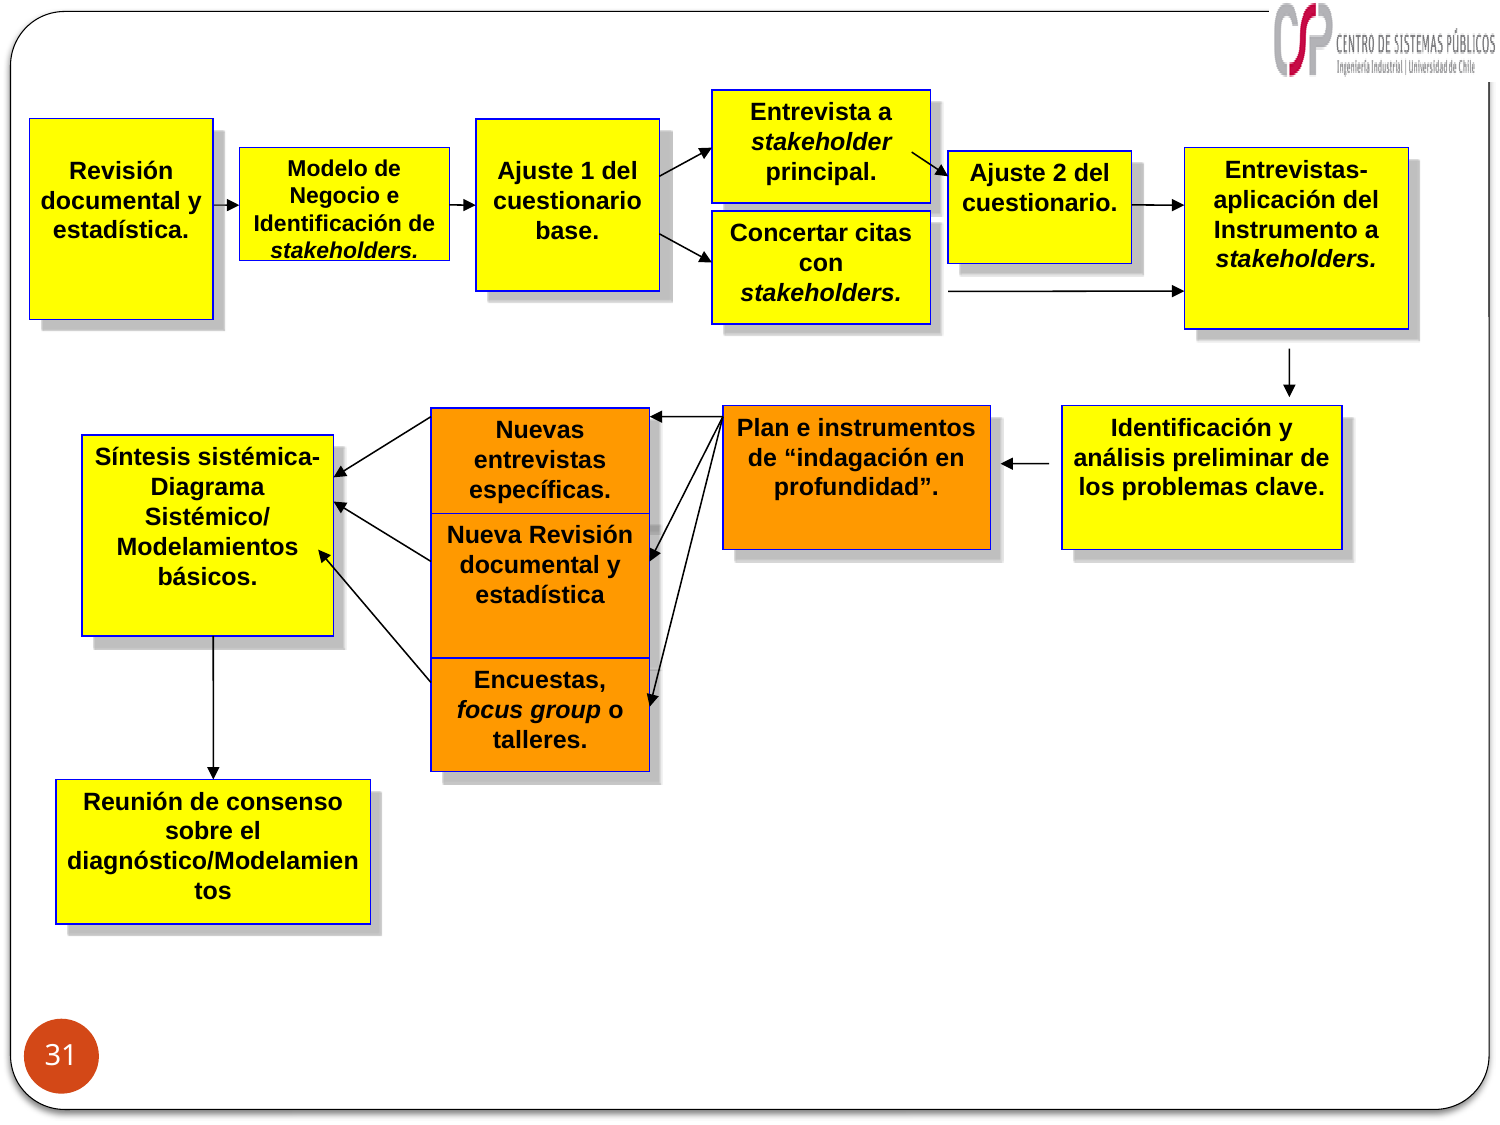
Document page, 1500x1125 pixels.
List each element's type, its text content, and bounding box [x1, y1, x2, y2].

text_box [659, 147, 712, 177]
text_box [646, 416, 723, 707]
text_box [318, 549, 432, 683]
text_box [207, 635, 220, 780]
text_box [1000, 457, 1050, 470]
text_box [333, 501, 432, 562]
text_box Identificación y análisis preliminar de los problemas clave. [1062, 405, 1342, 550]
text_box Revisión documental y estadística. [29, 118, 214, 320]
slide_number 31 [23, 1018, 99, 1094]
picture [1269, 0, 1500, 82]
text_box [1283, 348, 1296, 398]
text_box Entrevistas-aplicación del Instrumento a stakeholders. [1184, 147, 1409, 329]
text_box Concertar citas con stakeholders. [711, 210, 931, 324]
text_box [649, 410, 722, 423]
text_box [333, 416, 432, 478]
text_box Plan e instrumentos de “indagación en profundidad”. [722, 405, 991, 550]
text_box [659, 233, 712, 263]
text_box Síntesis sistémica-Diagrama Sistémico/ Modelamientos básicos. [81, 434, 334, 636]
text_box Nueva Revisión documental y estadística [430, 513, 650, 658]
text_box Ajuste 2 del cuestionario. [948, 150, 1132, 264]
text_box Ajuste 1 del cuestionario base. [475, 118, 660, 292]
text_box Reunión de consenso sobre el diagnóstico/Modelamientos [55, 779, 371, 924]
text_box [449, 198, 476, 212]
text_box [948, 284, 1185, 298]
text_box [226, 198, 240, 212]
text_box [649, 420, 721, 562]
text_box Nuevas entrevistas específicas. [430, 408, 650, 513]
text_box Encuestas, focus group o talleres. [430, 658, 650, 772]
text_box Modelo de Negocio e Identificación de stakeholders. [239, 147, 450, 261]
text_box [1131, 198, 1185, 212]
text_box Entrevista a stakeholder principal. [711, 90, 931, 204]
text_box [911, 151, 949, 177]
